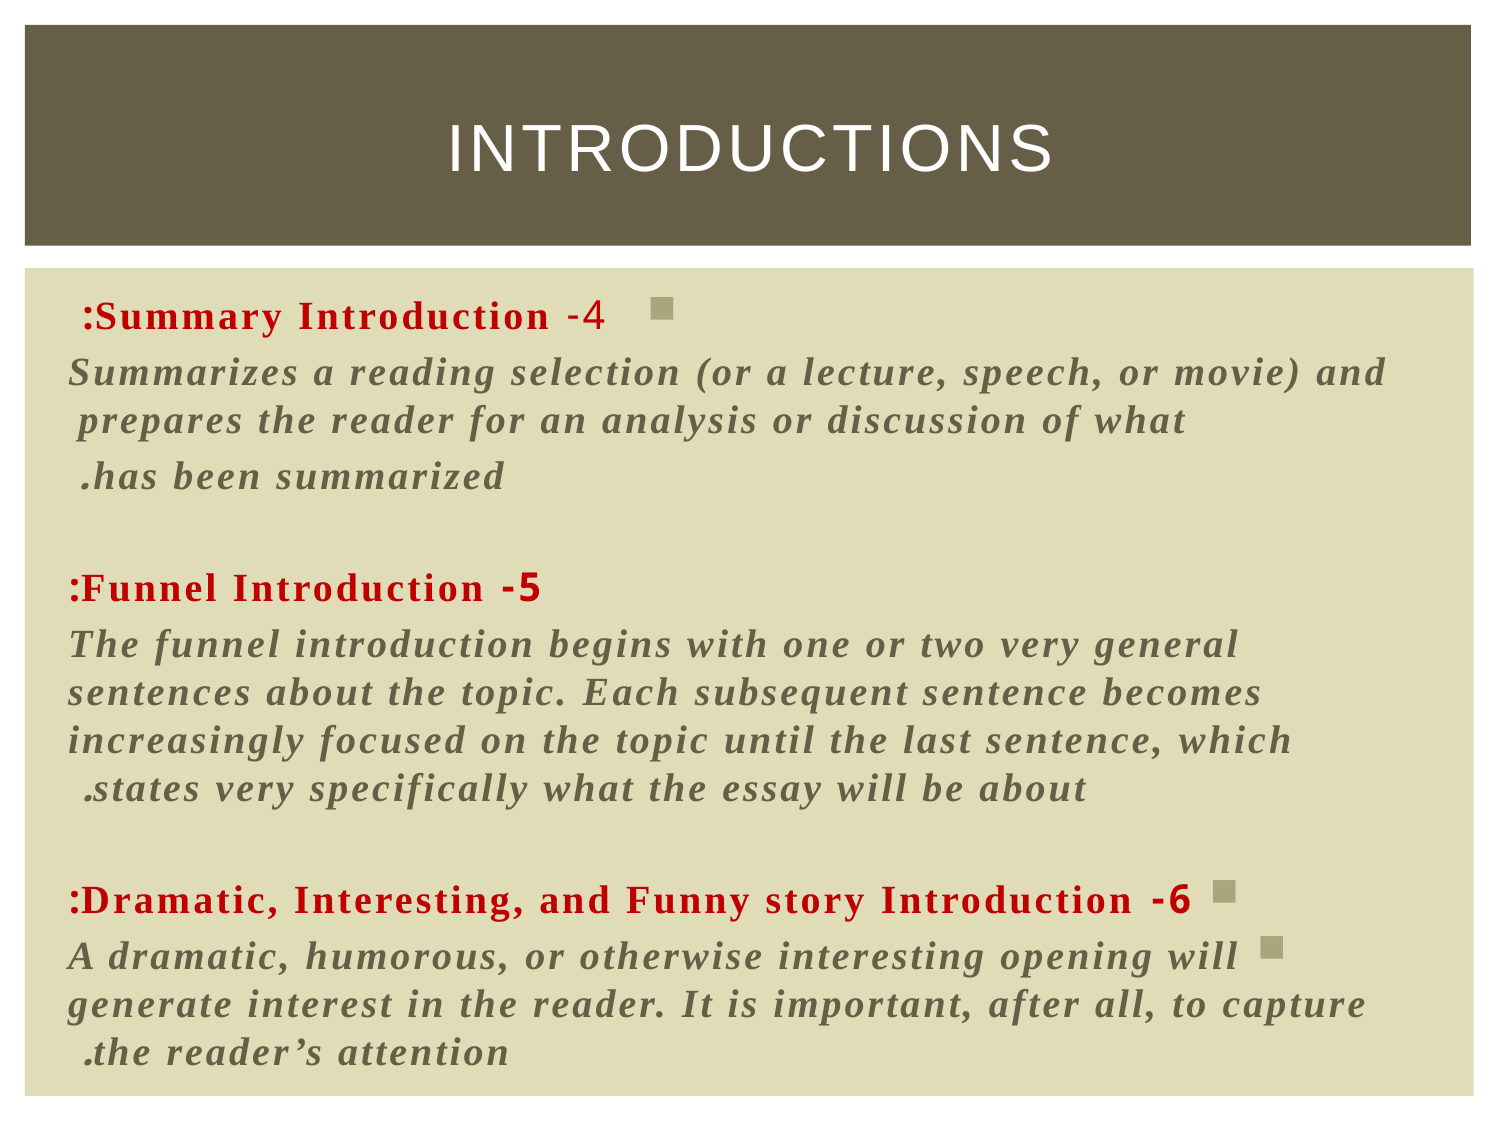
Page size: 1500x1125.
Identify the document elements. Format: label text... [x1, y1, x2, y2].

title Introductions [62, 58, 1438, 232]
list 4- Summary Introduction: Summarizes a reading selection (or a lecture, speech, or movie) and prepares the reader for an analysis or discussion of what has been summarized. 5- Funnel Introduction: The funnel introduction begins with one or two very general sentences about the topic. Each subsequent sentence becomes increasingly focused on the topic until the last sentence, which states very specifically what the essay will be about. 6- Dramatic, Interesting, and Funny story Introduction: A dramatic, humorous, or otherwise interesting opening will generate interest in the reader. It is important, after all, to capture the reader’s attention. [53, 281, 1442, 1083]
